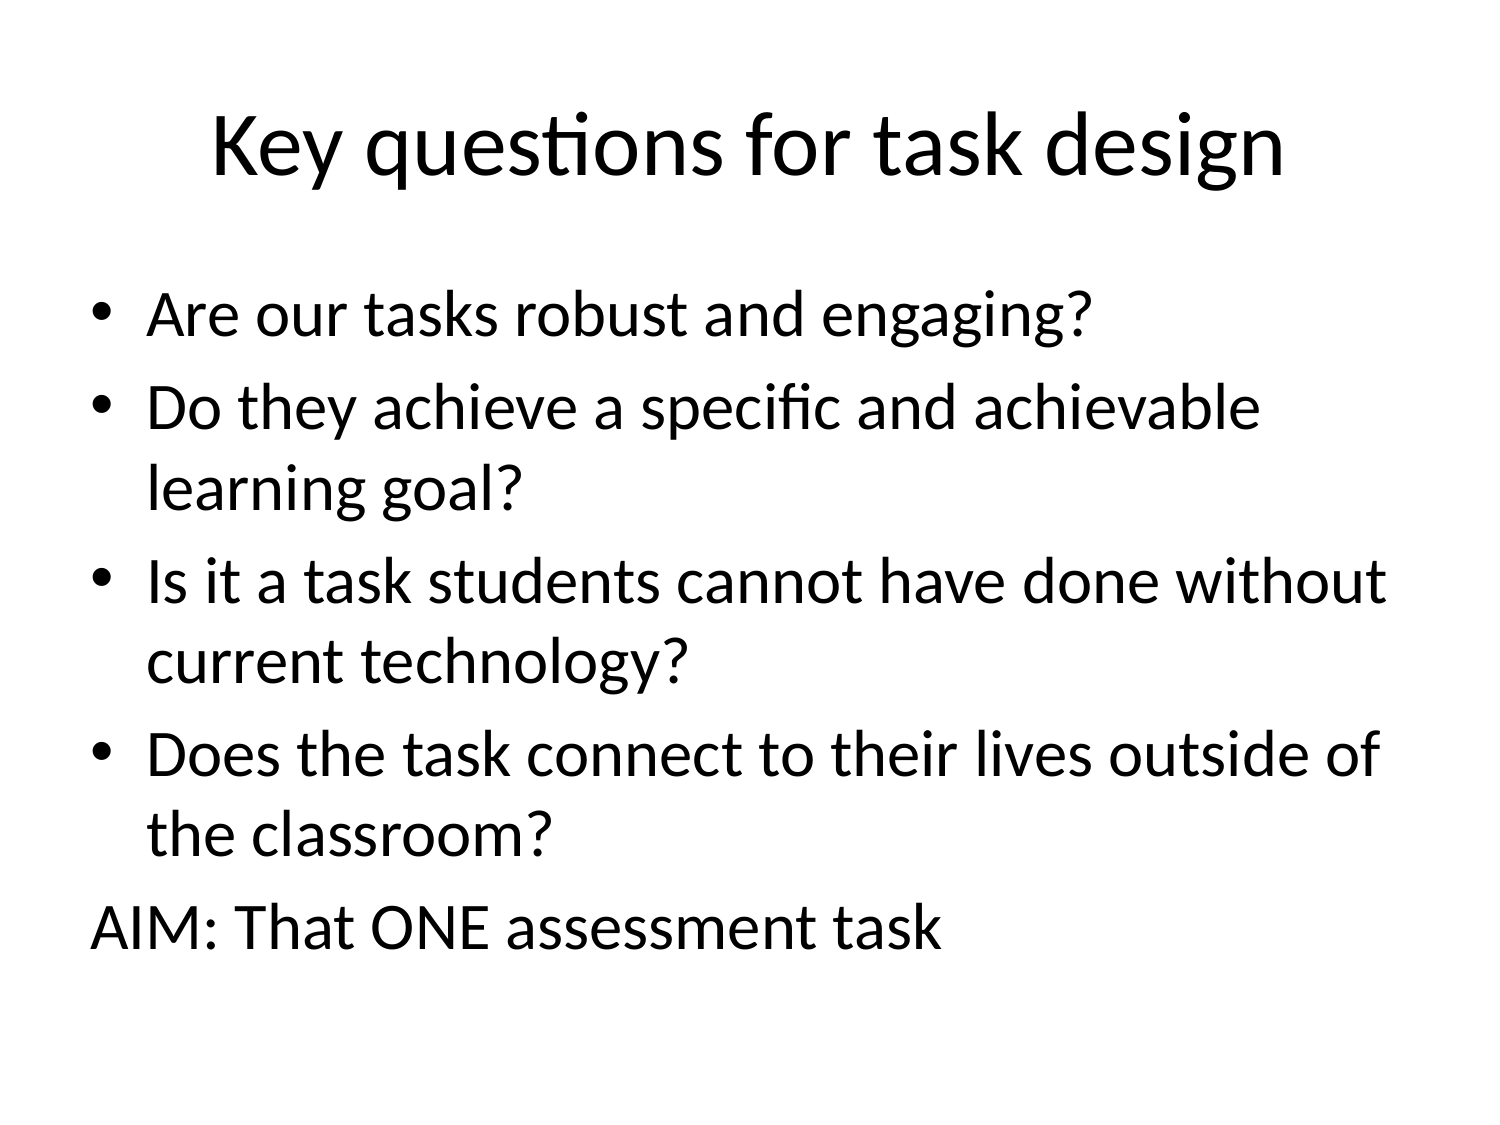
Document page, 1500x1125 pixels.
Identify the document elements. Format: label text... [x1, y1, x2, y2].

list Are our tasks robust and engaging? Do they achieve a specific and achievable learning goal? Is it a task students cannot have done without current technology? Does the task connect to their lives outside of the classroom? AIM: That ONE assessment task [75, 262, 1425, 1005]
title Key questions for task design [75, 45, 1425, 233]
